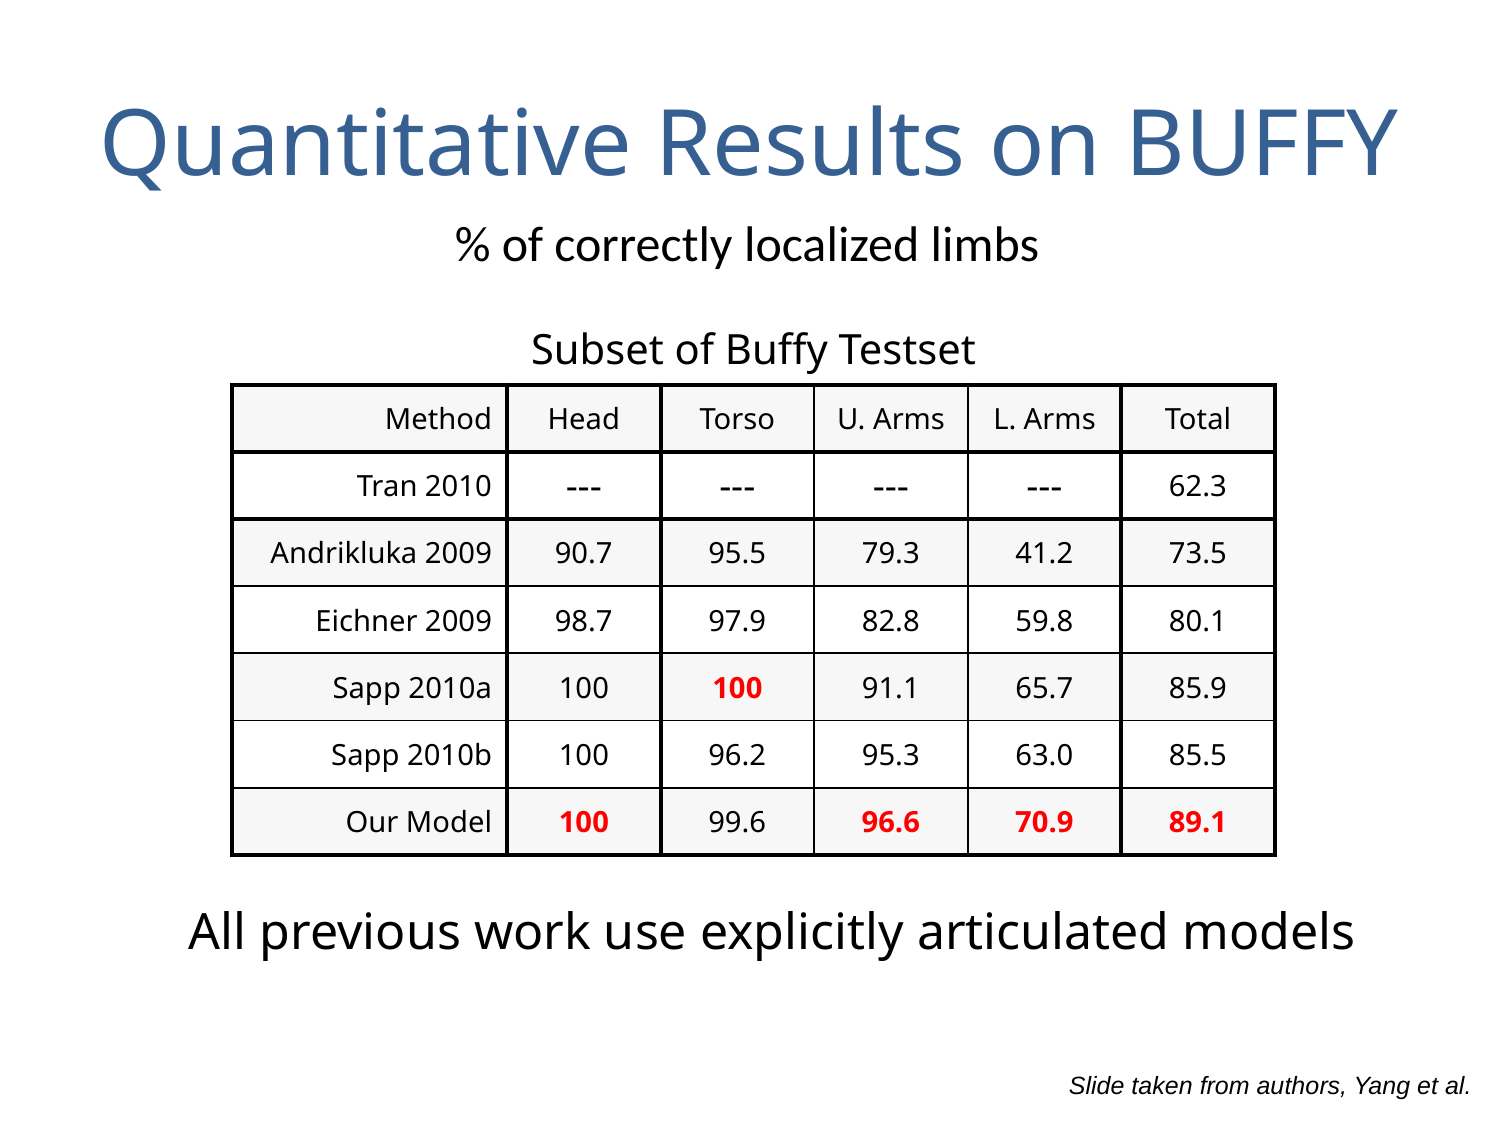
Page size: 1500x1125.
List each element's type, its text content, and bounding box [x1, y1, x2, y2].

table_cell 59.8 [969, 587, 1119, 652]
table_header Subset of Buffy Testset [232, 313, 1275, 383]
table_cell Andrikluka 2009 [234, 521, 505, 585]
table_cell 85.5 [1123, 721, 1273, 787]
title Quantitative Results on BUFFY [75, 45, 1425, 233]
table_cell Our Model [234, 789, 505, 853]
text_box % of correctly localized limbs [440, 203, 1055, 279]
table_cell Torso [663, 387, 813, 450]
table_cell Head [509, 387, 659, 450]
table_cell 89.1 [1123, 789, 1273, 853]
table_cell 97.9 [663, 587, 813, 652]
table_cell 99.6 [663, 789, 813, 853]
table_cell --- [509, 454, 659, 517]
table_cell 62.3 [1123, 454, 1273, 517]
table_cell Total [1123, 387, 1273, 450]
table_cell Method [234, 387, 505, 450]
table_cell 95.5 [663, 521, 813, 585]
text_box Slide taken from authors, Yang et al. [687, 1062, 1488, 1108]
table_cell 65.7 [969, 654, 1119, 720]
table_cell 100 [509, 721, 659, 787]
table_cell --- [663, 454, 813, 517]
table_cell 82.8 [815, 587, 967, 652]
table_cell 73.5 [1123, 521, 1273, 585]
table_cell 95.3 [815, 721, 967, 787]
table_cell L. Arms [969, 387, 1119, 450]
table_cell U. Arms [815, 387, 967, 450]
table_cell 96.6 [815, 789, 967, 853]
table_cell --- [969, 454, 1119, 517]
table_cell 85.9 [1123, 654, 1273, 720]
table_cell 90.7 [509, 521, 659, 585]
table_cell 98.7 [509, 587, 659, 652]
table_cell 63.0 [969, 721, 1119, 787]
list All previous work use explicitly articulated models [75, 262, 1425, 1005]
table_cell 100 [509, 789, 659, 853]
table_cell 100 [663, 654, 813, 720]
table_cell --- [815, 454, 967, 517]
table_cell 70.9 [969, 789, 1119, 853]
table_cell 80.1 [1123, 587, 1273, 652]
table_cell 91.1 [815, 654, 967, 720]
table_cell 41.2 [969, 521, 1119, 585]
table_cell 79.3 [815, 521, 967, 585]
table_cell Eichner 2009 [234, 587, 505, 652]
table_cell Tran 2010 [234, 454, 505, 517]
table_cell Sapp 2010a [234, 654, 505, 720]
table_cell 100 [509, 654, 659, 720]
table_cell 96.2 [663, 721, 813, 787]
table_cell Sapp 2010b [234, 721, 505, 787]
